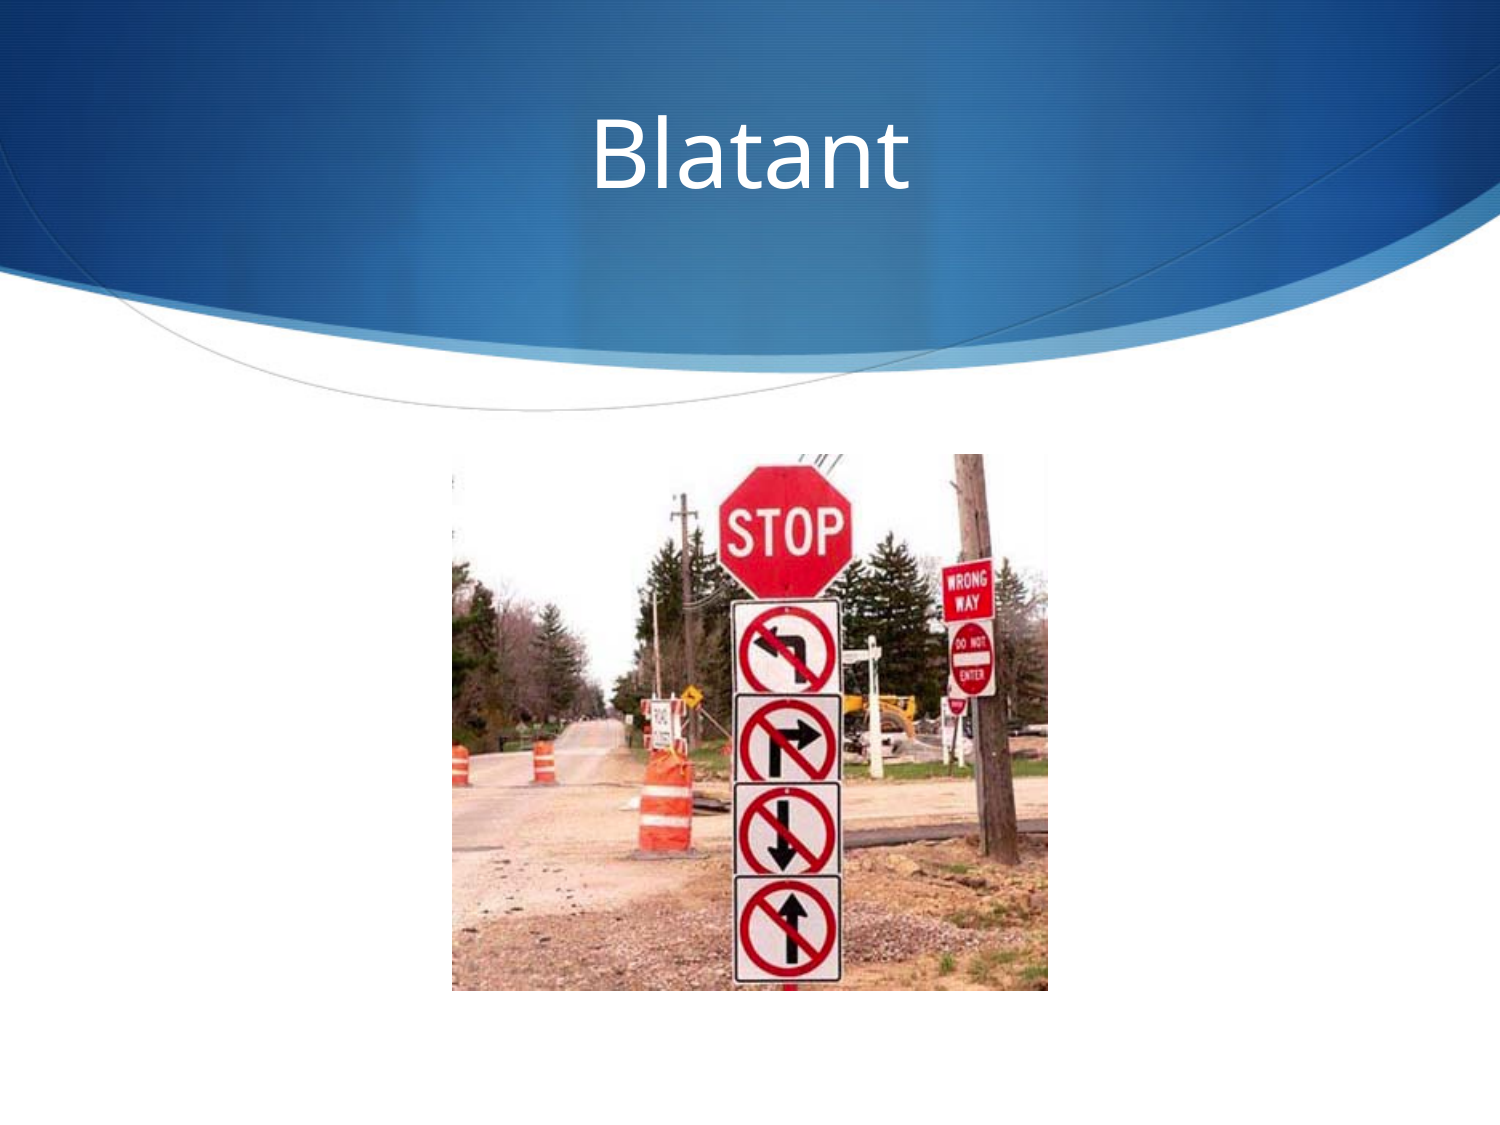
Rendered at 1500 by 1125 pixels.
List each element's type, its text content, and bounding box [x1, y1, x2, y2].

picture [0, 0, 1500, 1125]
title Blatant [75, 56, 1425, 245]
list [120, 453, 1379, 991]
